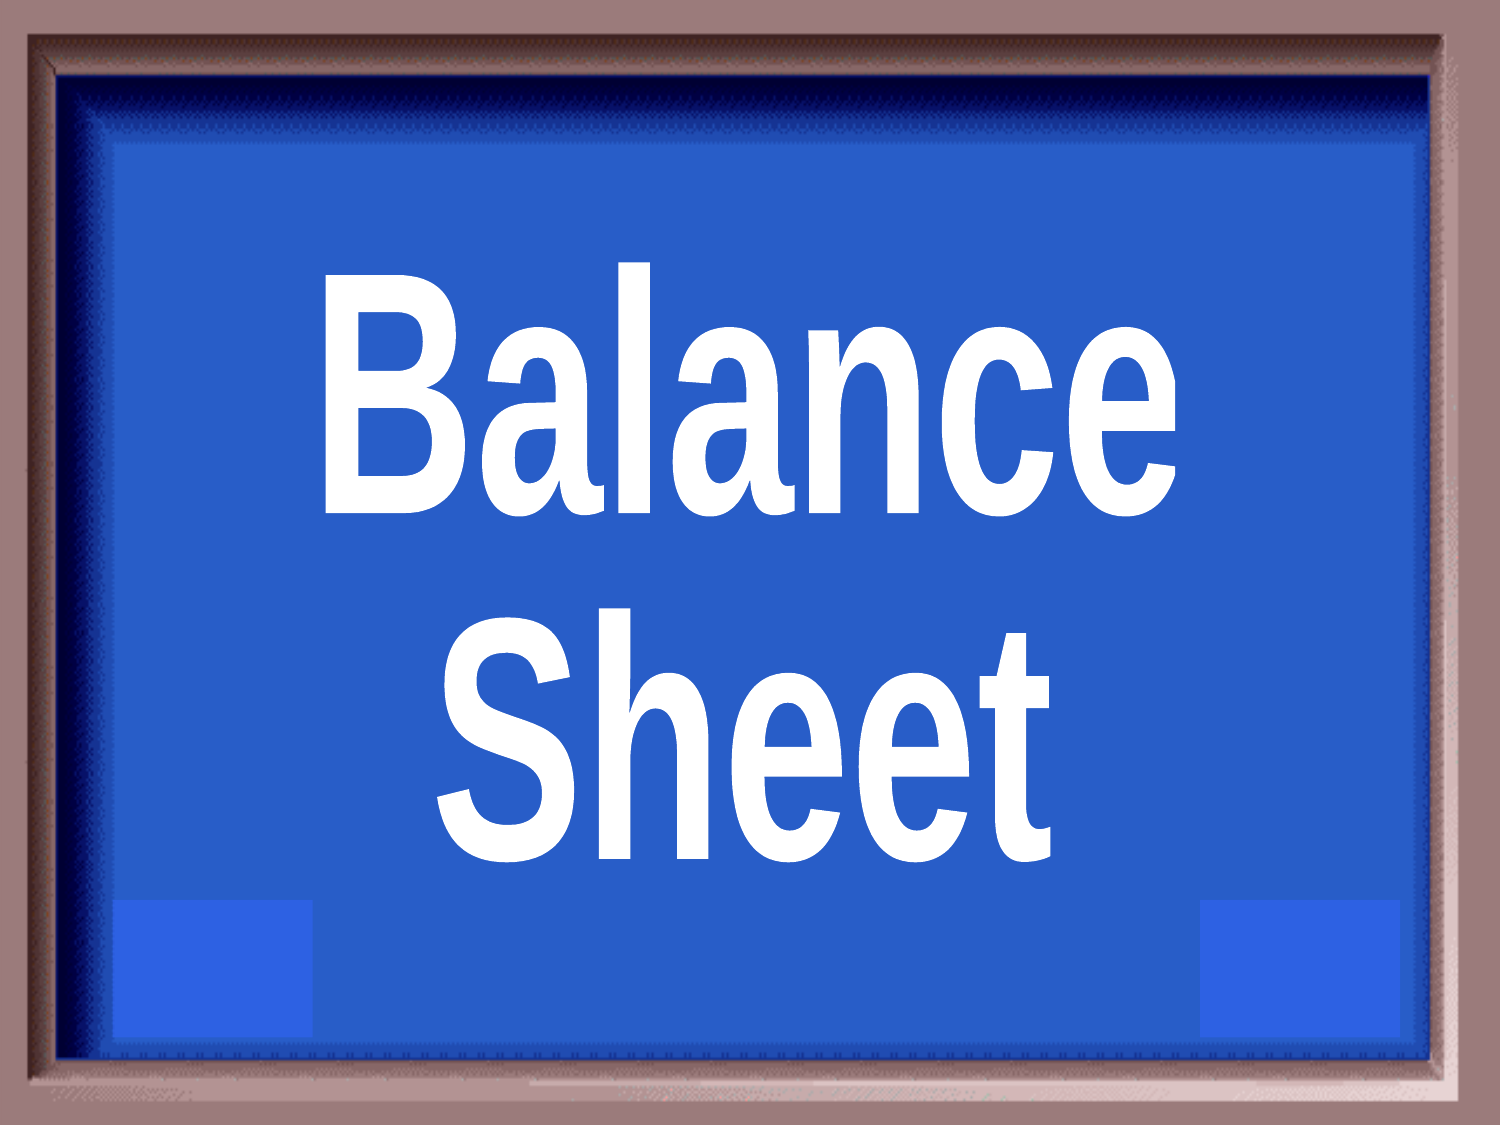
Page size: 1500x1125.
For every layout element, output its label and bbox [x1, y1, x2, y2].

text_box [112, 899, 313, 1038]
text_box [1200, 899, 1401, 1038]
picture [0, 0, 1500, 1125]
